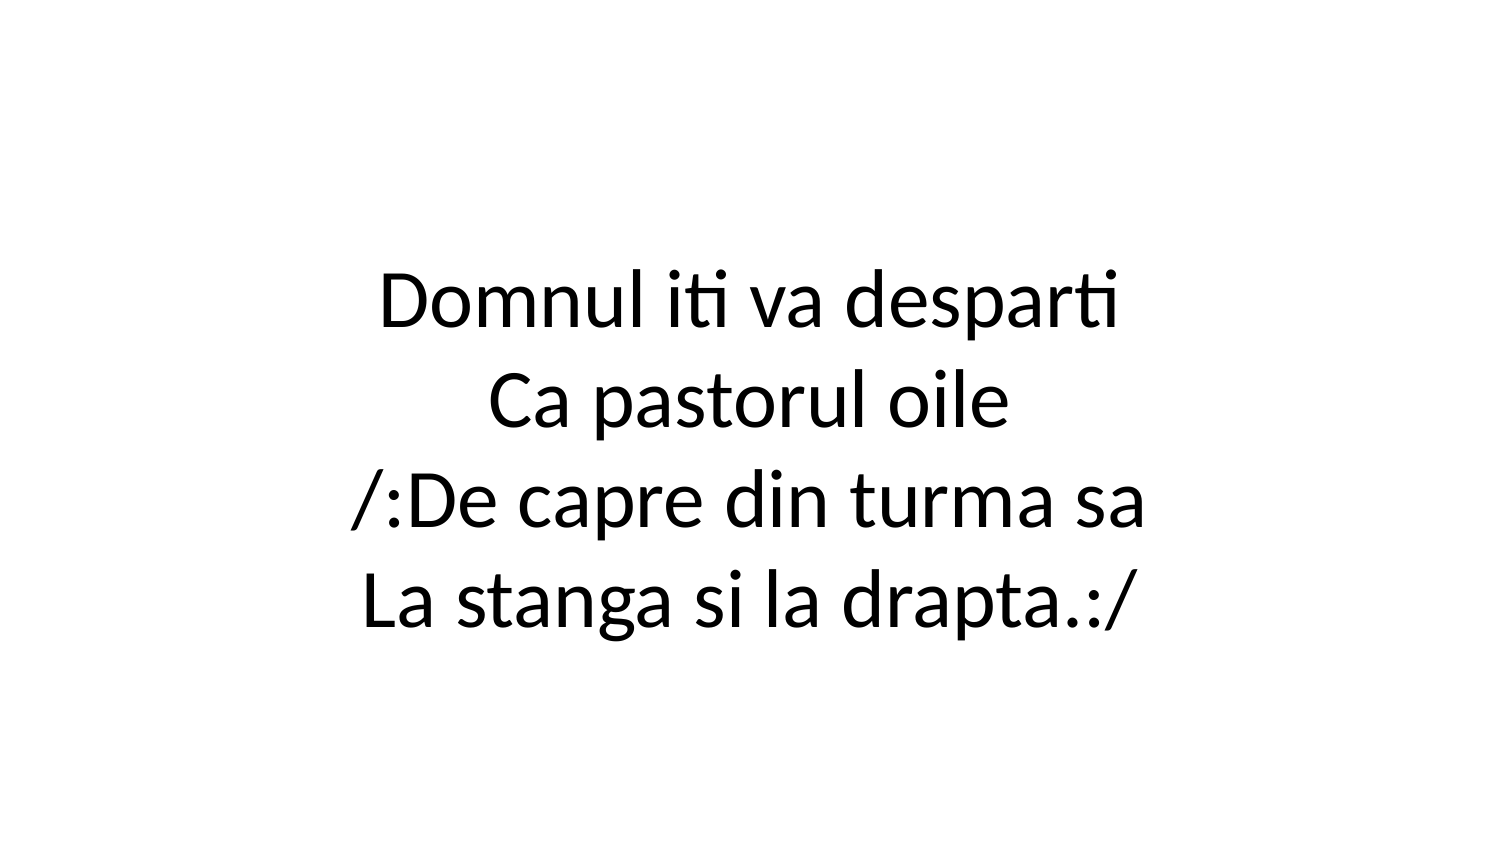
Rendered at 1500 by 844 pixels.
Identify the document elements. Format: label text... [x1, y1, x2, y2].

text_box Domnul iti va desparti Ca pastorul oile /:De capre din turma sa La stanga si la drapta.:/ [336, 192, 1163, 652]
